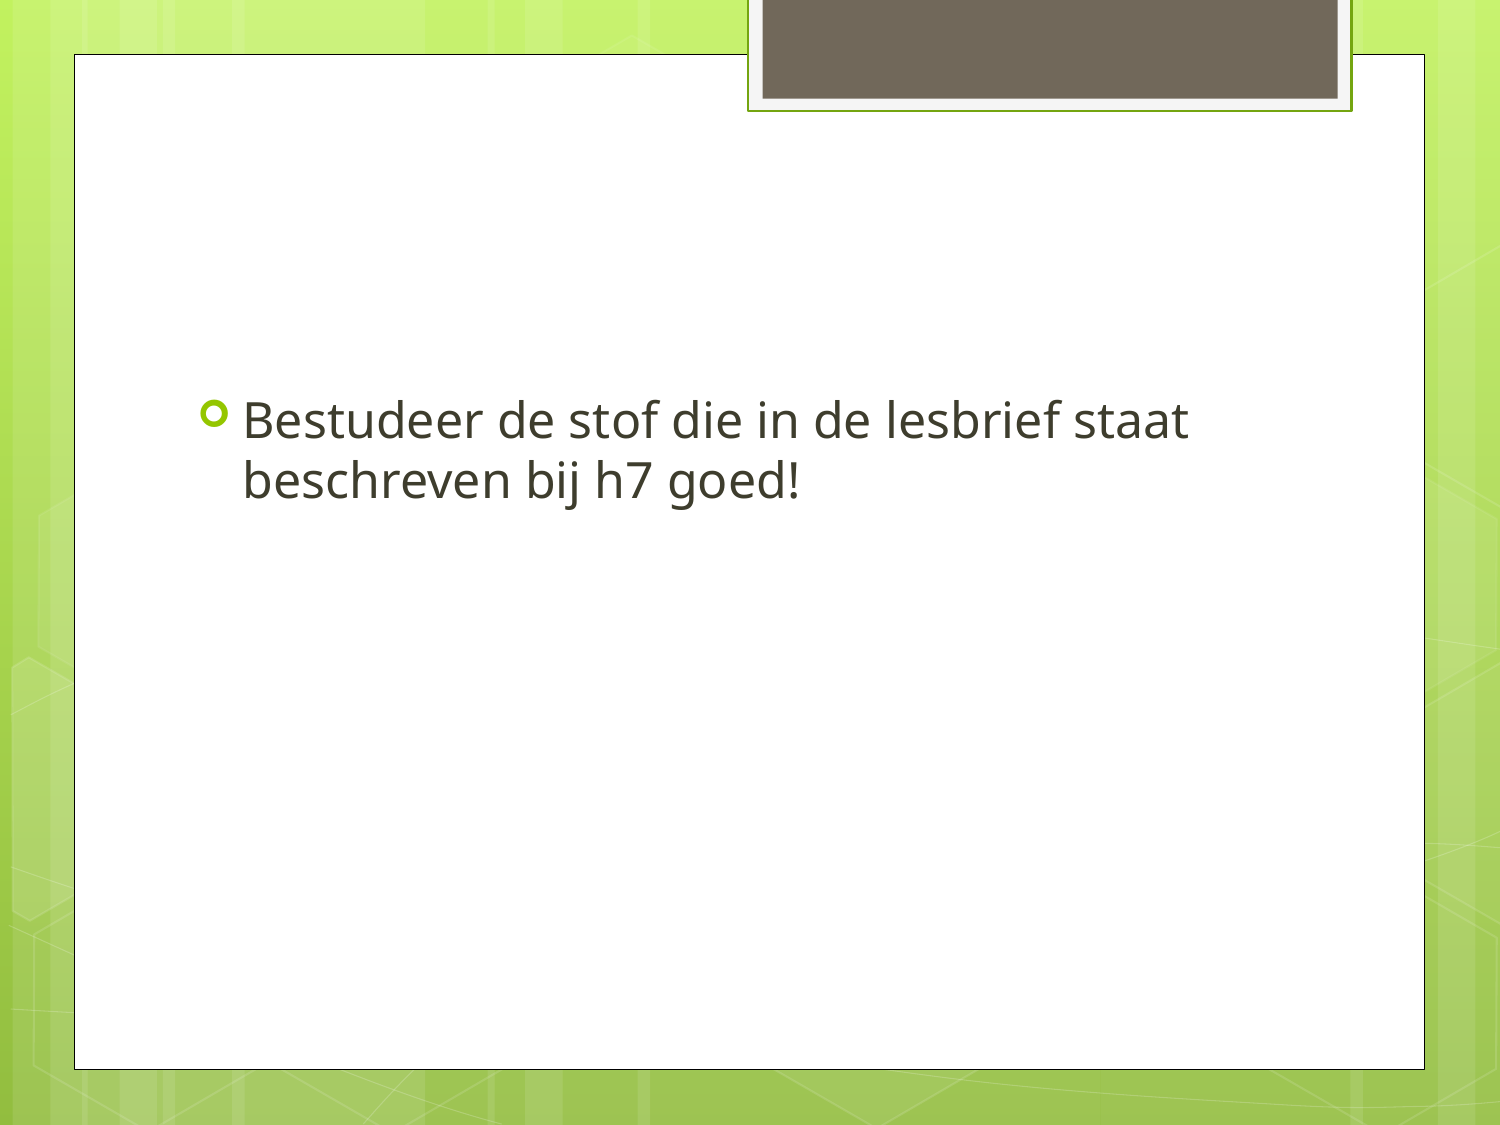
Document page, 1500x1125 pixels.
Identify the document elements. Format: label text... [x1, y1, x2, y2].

list Bestudeer de stof die in de lesbrief staat beschreven bij h7 goed! [171, 381, 1283, 957]
